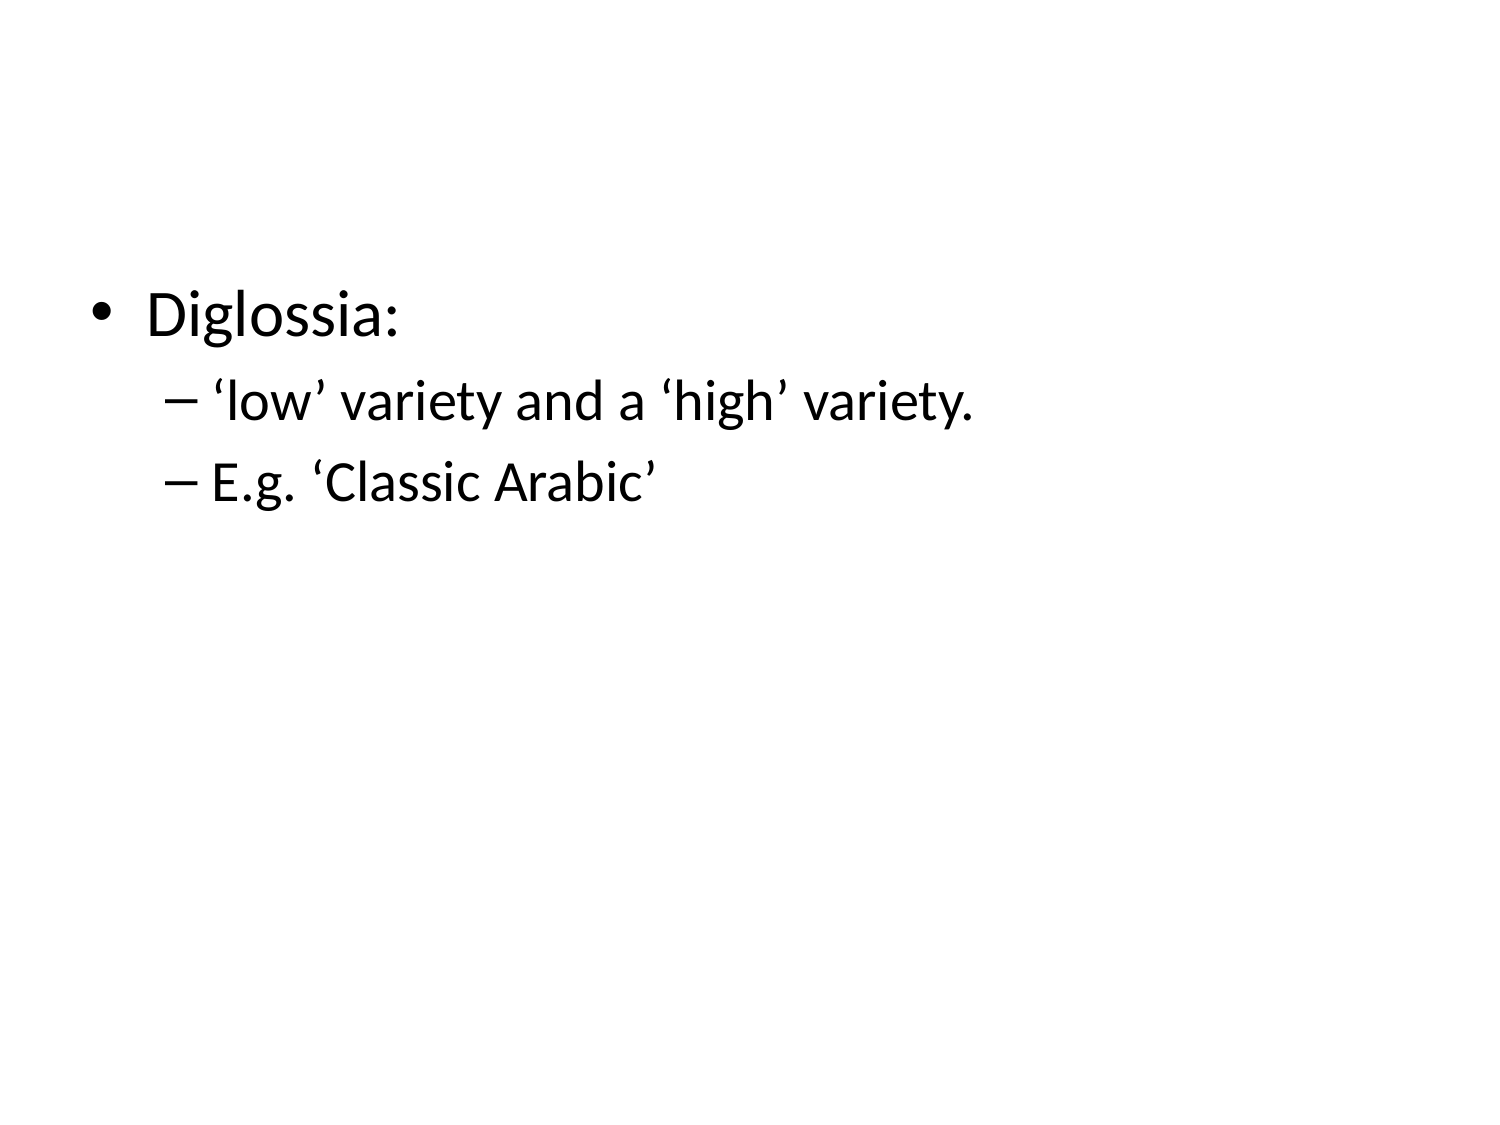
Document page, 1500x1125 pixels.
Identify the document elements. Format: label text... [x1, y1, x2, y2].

list Diglossia: ‘low’ variety and a ‘high’ variety. E.g. ‘Classic Arabic’ [75, 262, 1425, 1005]
